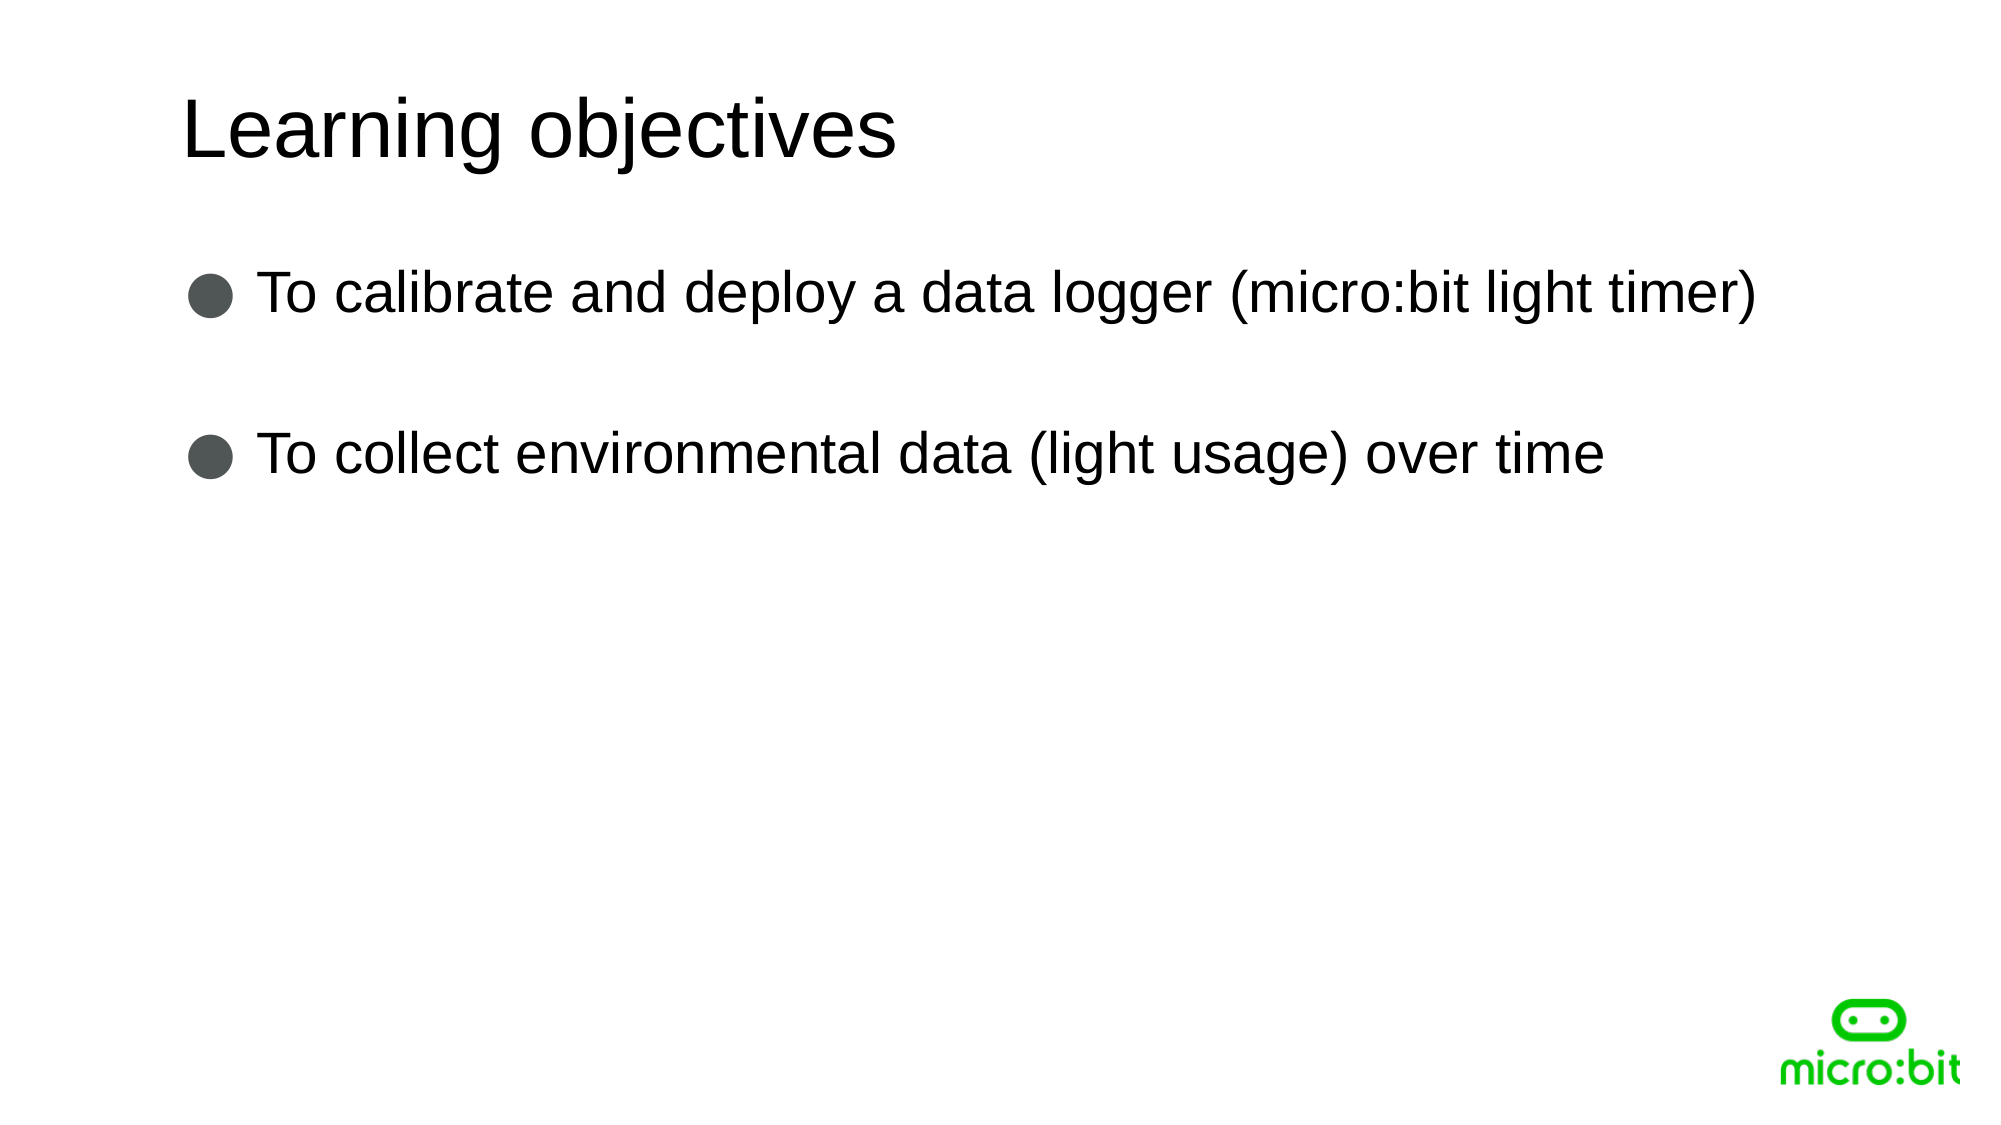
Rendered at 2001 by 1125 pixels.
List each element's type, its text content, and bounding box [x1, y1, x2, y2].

text_box Learning objectives To calibrate and deploy a data logger (micro:bit light timer) To collect environmental data (light usage) over time [166, 60, 1918, 884]
picture [1780, 998, 1960, 1086]
